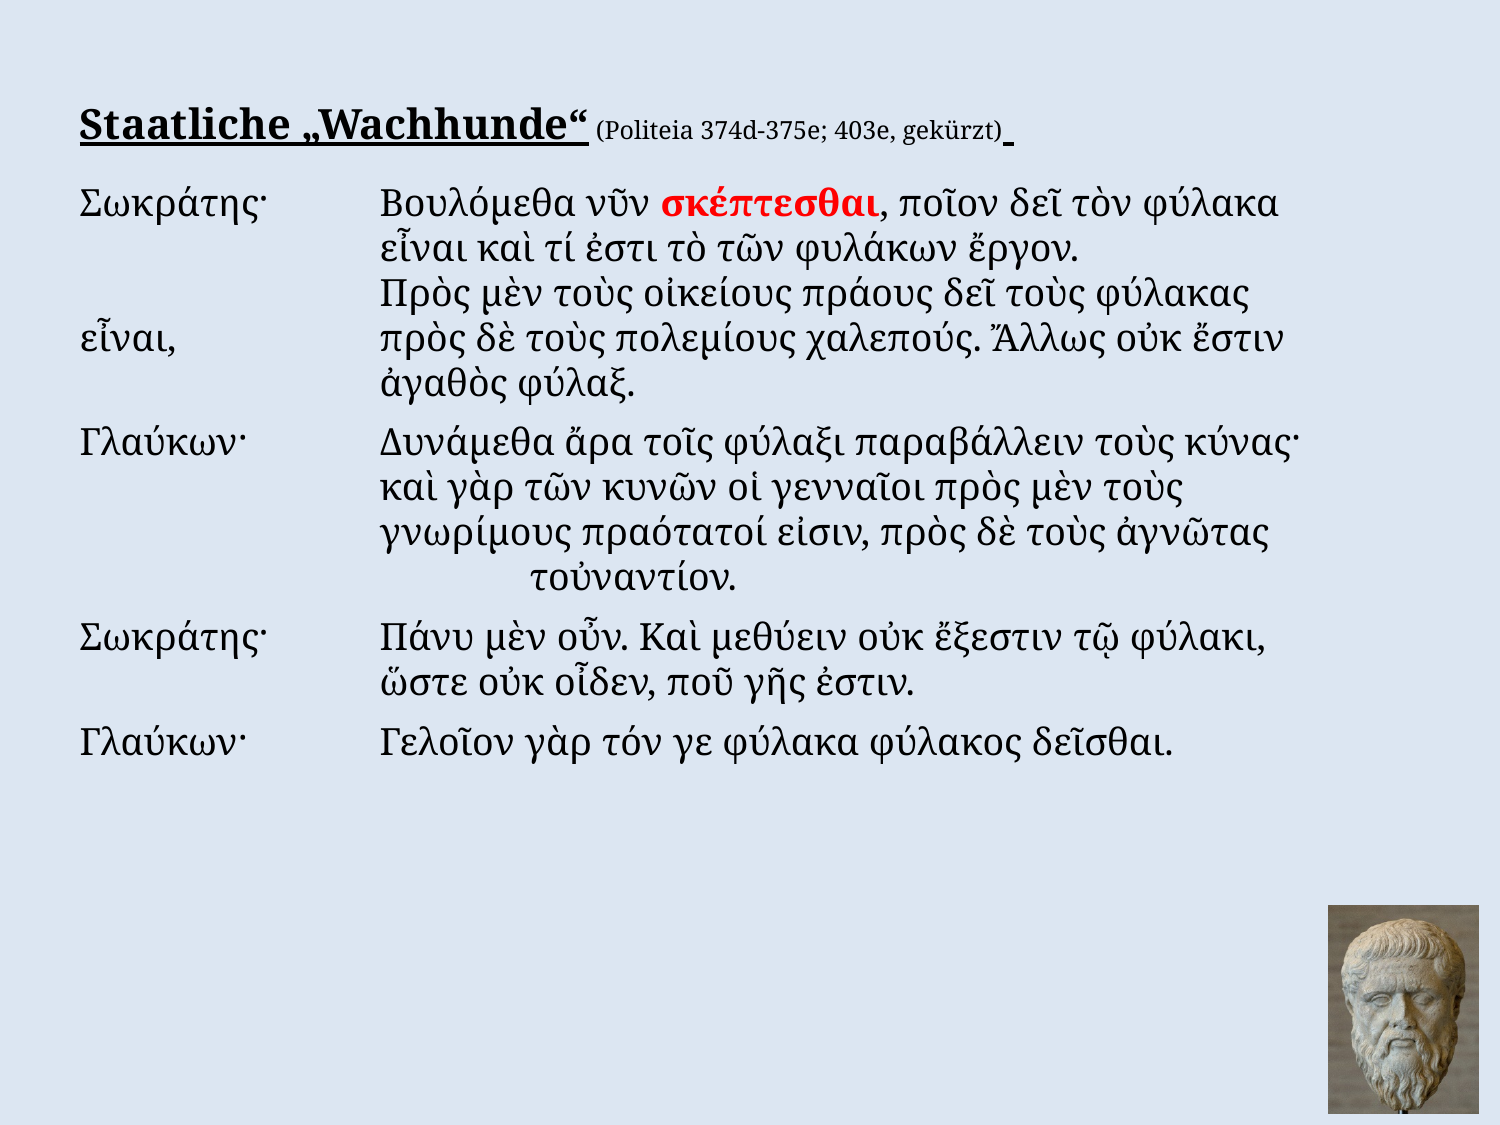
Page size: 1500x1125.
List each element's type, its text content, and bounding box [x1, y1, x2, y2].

text_box Staatliche „Wachhunde“ (Politeia 374d-375e; 403e, gekürzt) Σωκράτης· Βουλόμεθα νῦν σκέπτεσθαι, ποῖον δεῖ τὸν φύλακα εἶναι καὶ τί ἐστι τὸ τῶν φυλάκων ἔργον. Πρὸς μὲν τοὺς οἰκείους πράους δεῖ τοὺς φύλακας εἶναι, πρὸς δὲ τοὺς πολεμίους χαλεπούς. Ἄλλως οὐκ ἔστιν ἀγαθὸς φύλαξ. Γλαύκων· Δυνάμεθα ἄρα τοῖς φύλαξι παραβάλλειν τοὺς κύνας· καὶ γὰρ τῶν κυνῶν οἱ γενναῖοι πρὸς μὲν τοὺς γνωρίμους πραότατοί εἰσιν, πρὸς δὲ τοὺς ἀγνῶτας τοὐναντίον. Σωκράτης· Πάνυ μὲν οὖν. Καὶ μεθύειν οὐκ ἔξεστιν τῷ φύλακι, ὥστε οὐκ οἶδεν, ποῦ γῆς ἐστιν. Γλαύκων· Γελοῖον γὰρ τόν γε φύλακα φύλακος δεῖσθαι. [64, 90, 1369, 770]
picture [1328, 904, 1479, 1114]
